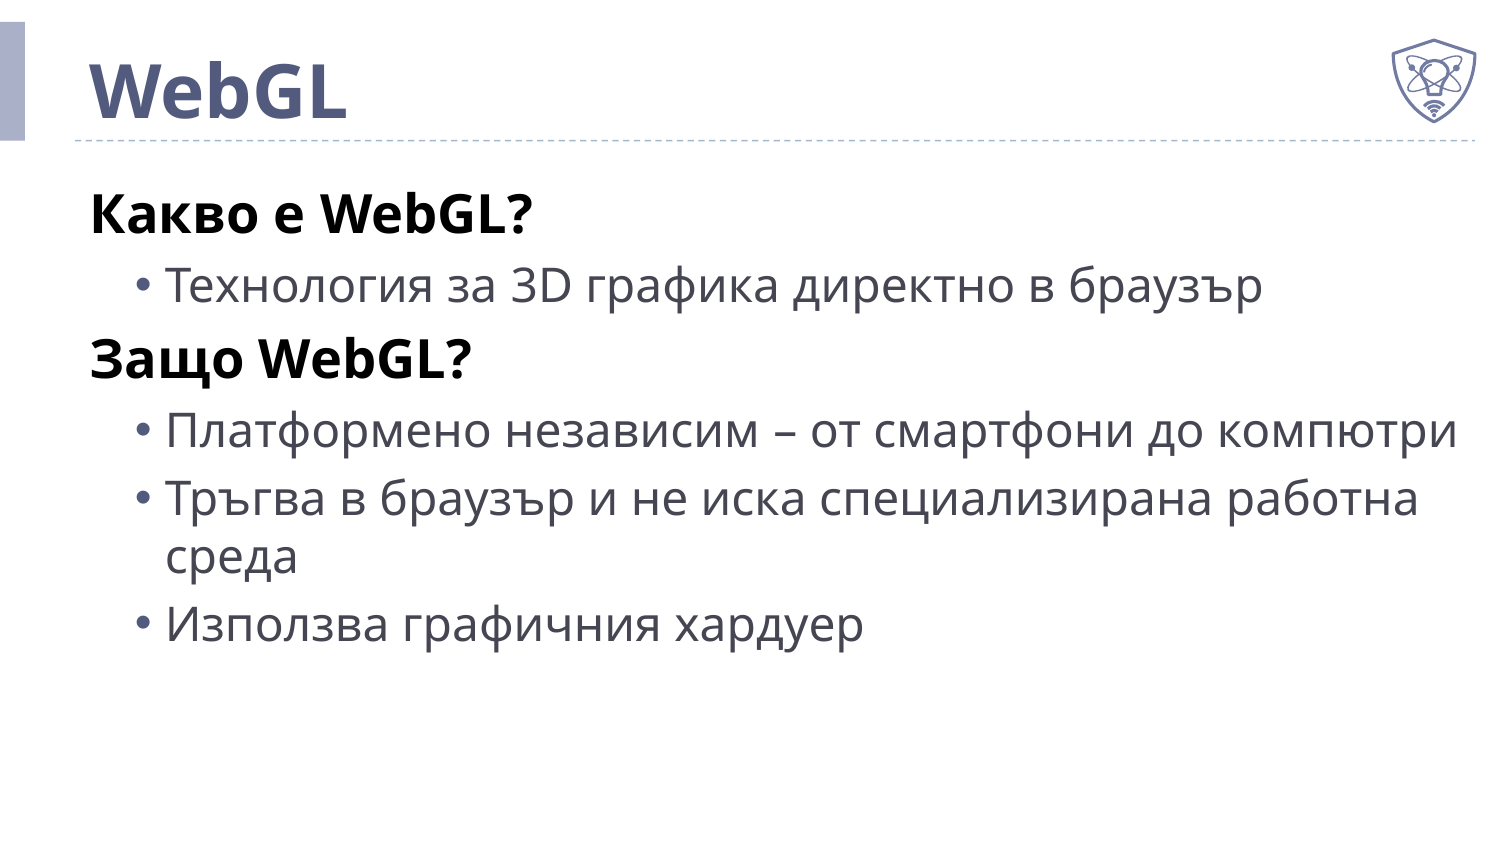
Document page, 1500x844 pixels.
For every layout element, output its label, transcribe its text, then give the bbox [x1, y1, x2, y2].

title WebGL [75, 18, 1475, 141]
list Какво е WebGL? Технология за 3D графика директно в браузър Защо WebGL? Платформено независим – от смартфони до компютри Тръгва в браузър и не иска специализирана работна среда Използва графичния хардуер [75, 171, 1475, 835]
